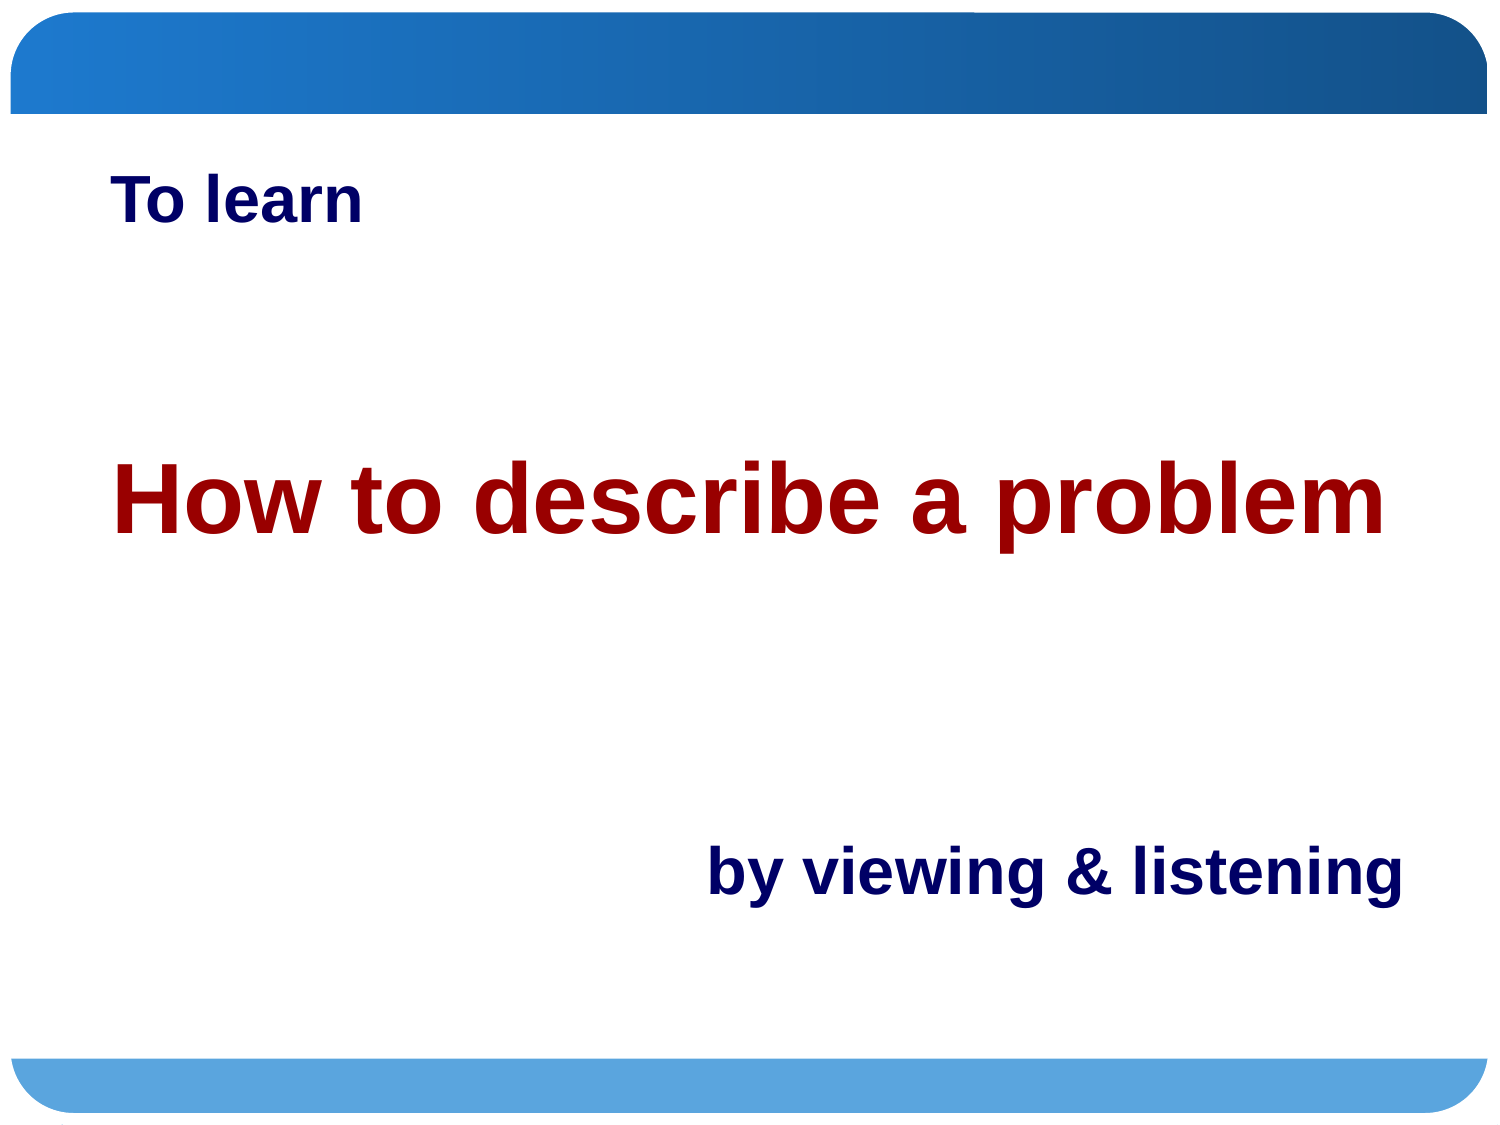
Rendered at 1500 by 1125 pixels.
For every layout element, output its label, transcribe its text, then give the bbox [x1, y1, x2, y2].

text_box by viewing & listening [549, 820, 1422, 941]
text_box To learn [76, 148, 499, 256]
list How to describe a problem [64, 426, 1436, 610]
